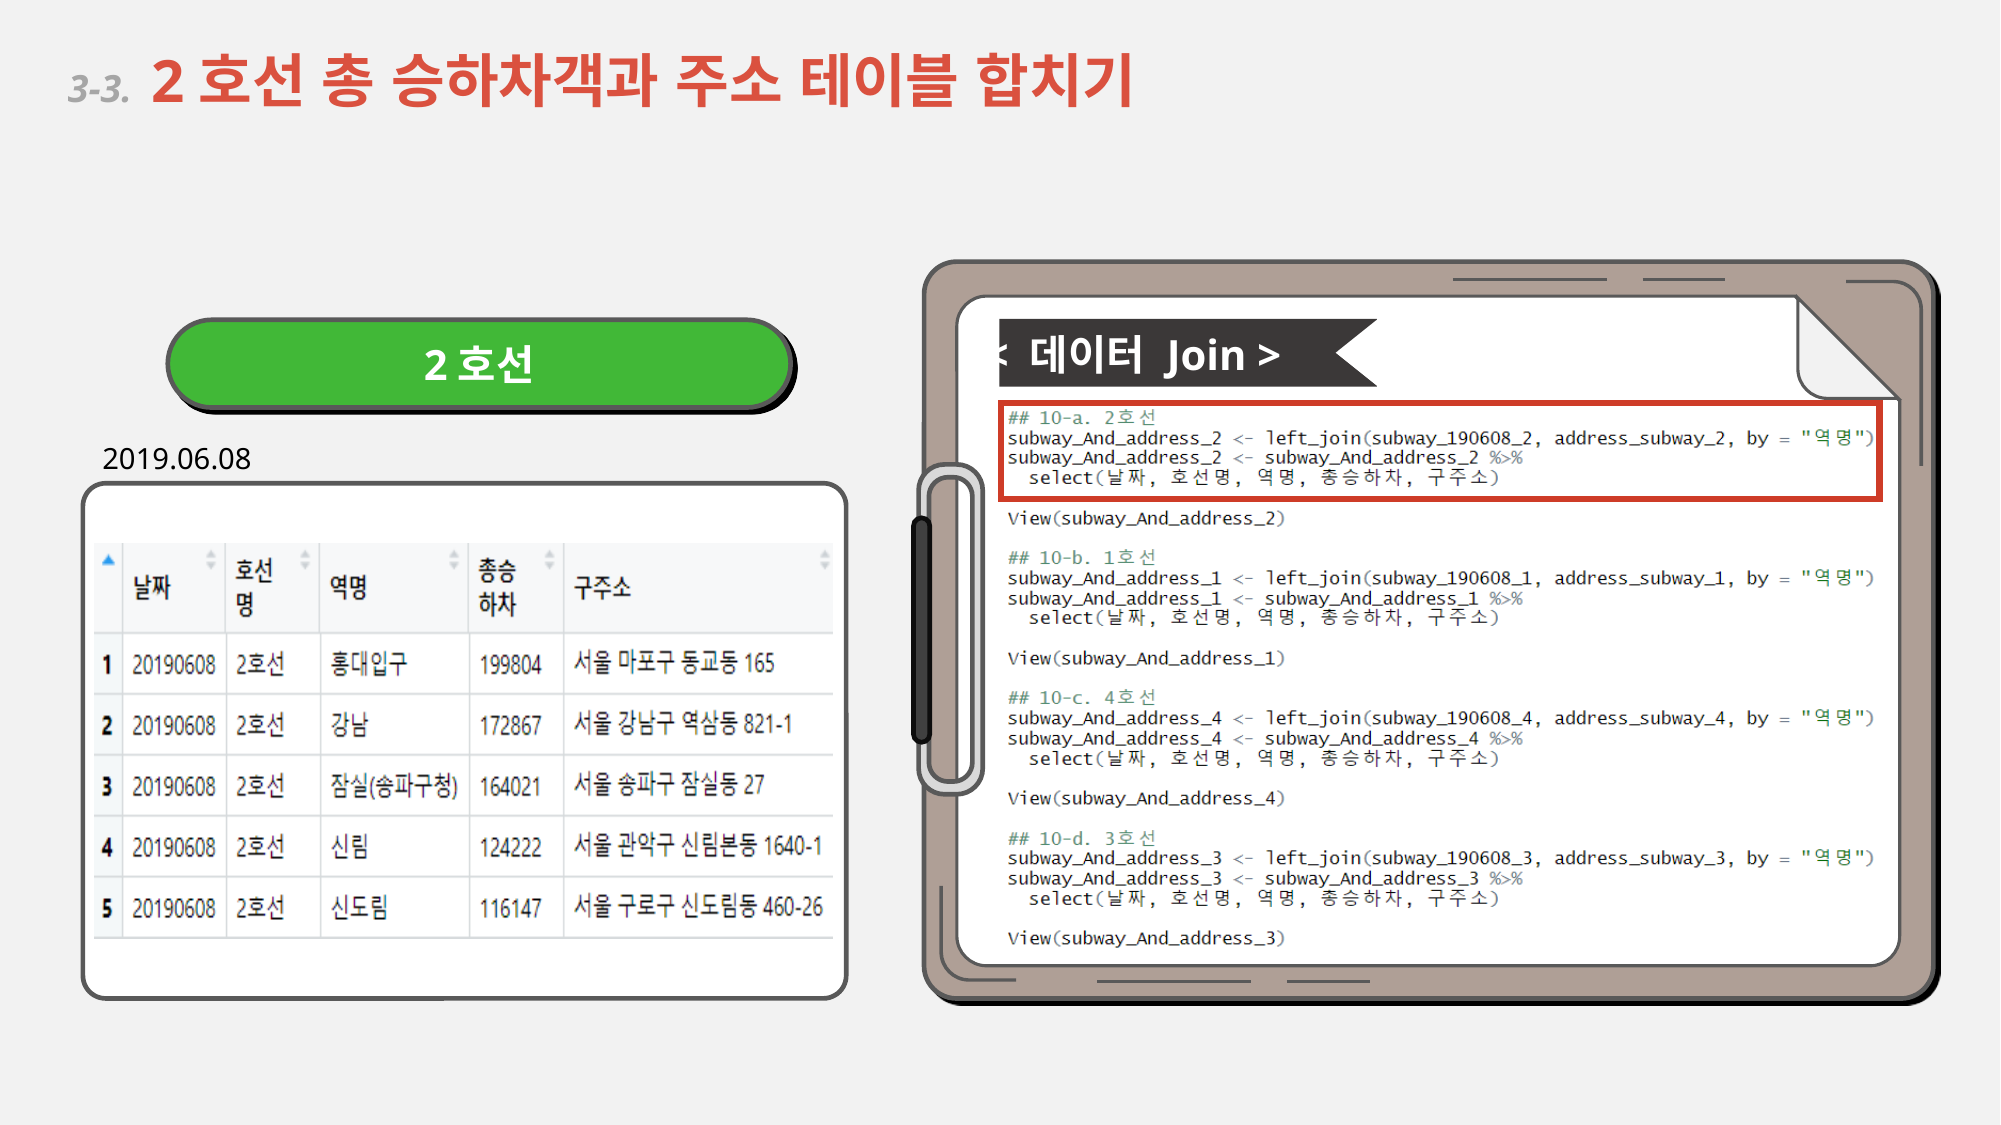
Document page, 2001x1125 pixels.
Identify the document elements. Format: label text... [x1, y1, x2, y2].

text_box 3-3. 2호선 총 승하차객과 주소 테이블 합치기 [53, 1, 1514, 122]
picture [94, 543, 833, 939]
text_box [81, 482, 848, 1000]
picture [1005, 407, 1880, 954]
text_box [999, 318, 1379, 387]
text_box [848, 125, 1965, 1125]
text_box 2019.06.08 [87, 432, 267, 483]
text_box 2호선 [166, 318, 792, 409]
